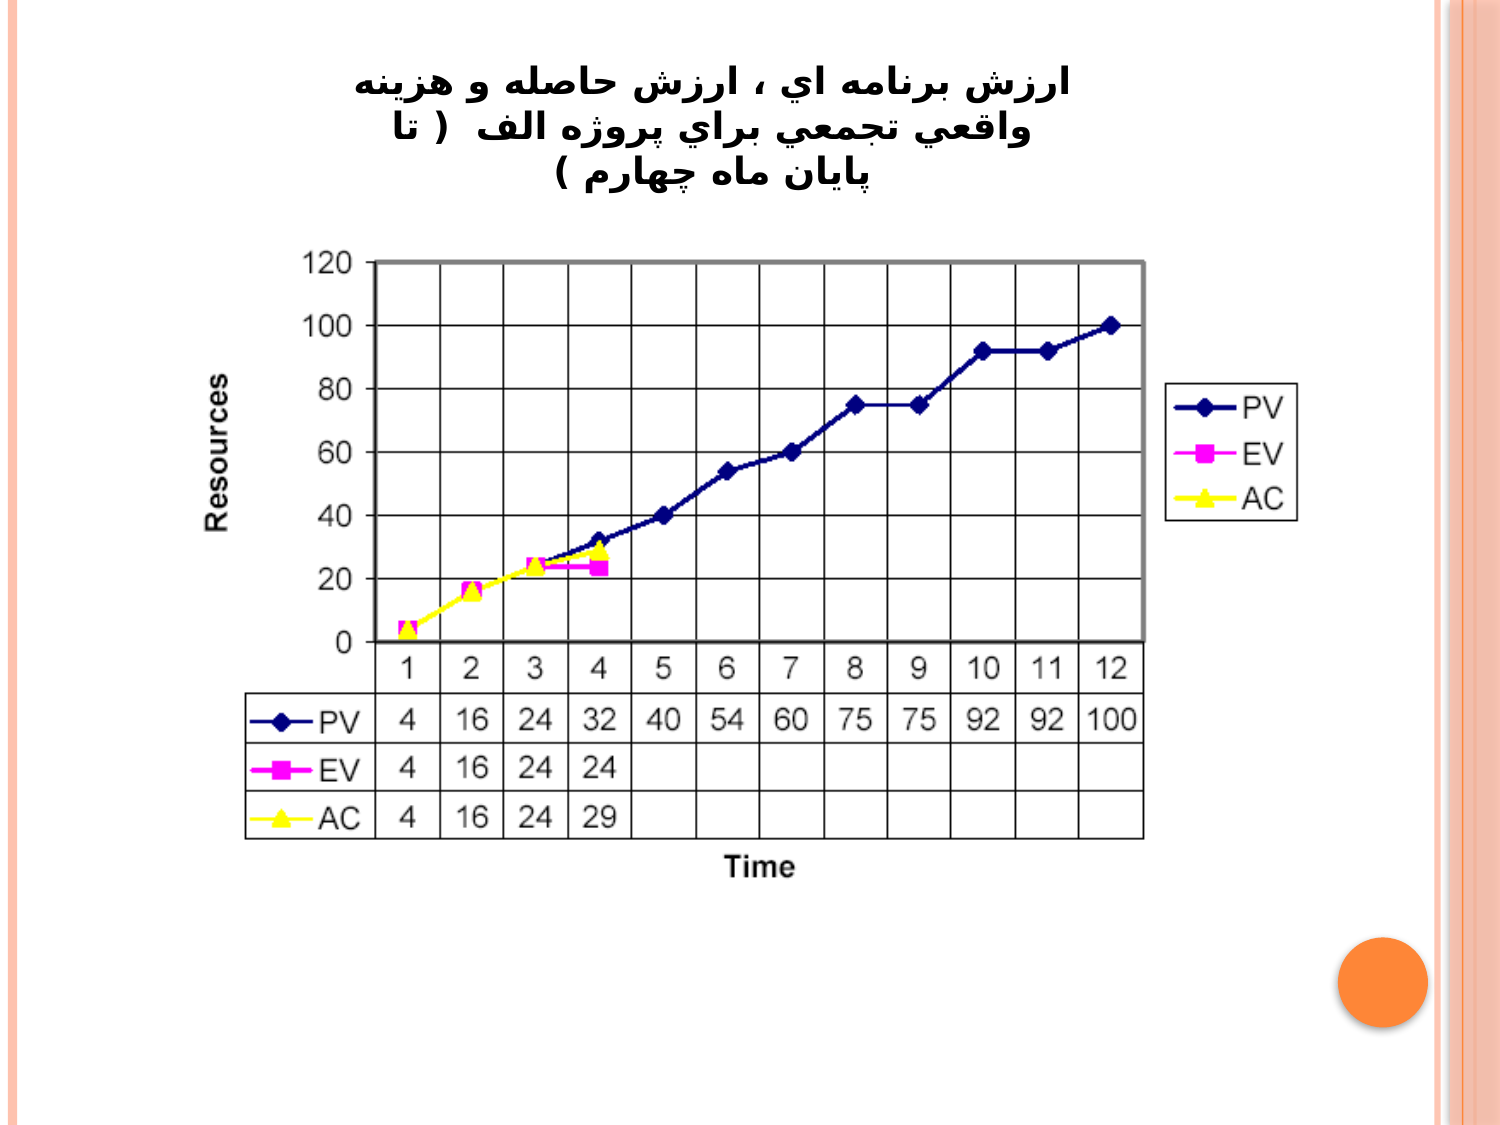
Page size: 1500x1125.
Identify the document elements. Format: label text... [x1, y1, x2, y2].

picture [186, 224, 1301, 893]
text_box ارزش برنامه اي ، ارزش حاصله و هزينه واقعي تجمعي براي پروژه الف ( تا پايان ماه چهارم ) [337, 49, 1088, 200]
